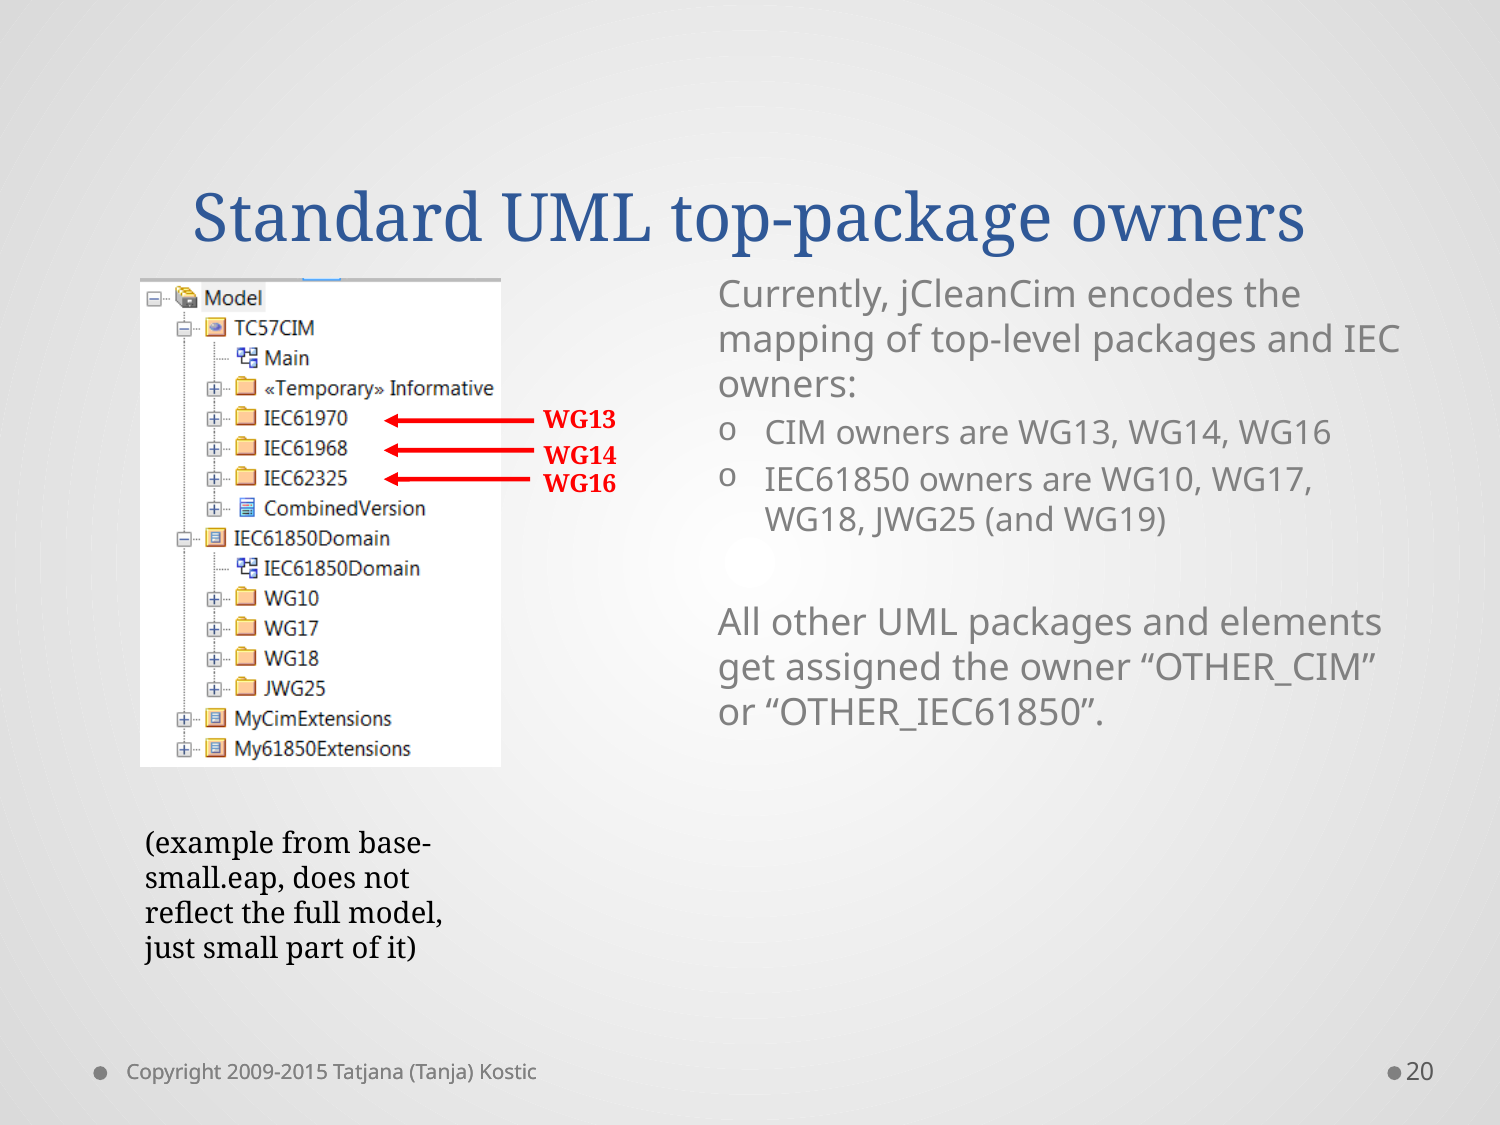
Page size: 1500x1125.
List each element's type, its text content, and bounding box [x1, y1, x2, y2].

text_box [140, 278, 632, 767]
text_box (example from base-small.eap, does not reflect the full model, just small part of it) [130, 817, 477, 972]
title Standard UML top-package owners [75, 0, 1425, 263]
slide_number 20 [1401, 1042, 1494, 1103]
list Currently, jCleanCim encodes the mapping of top-level packages and IEC owners: CIM owners are WG13, WG14, WG16 IEC61850 owners are WG10, WG17, WG18, JWG25 (and WG19) All other UML packages and elements get assigned the owner “OTHER_CIM” or “OTHER_IEC61850”. [702, 262, 1425, 1005]
